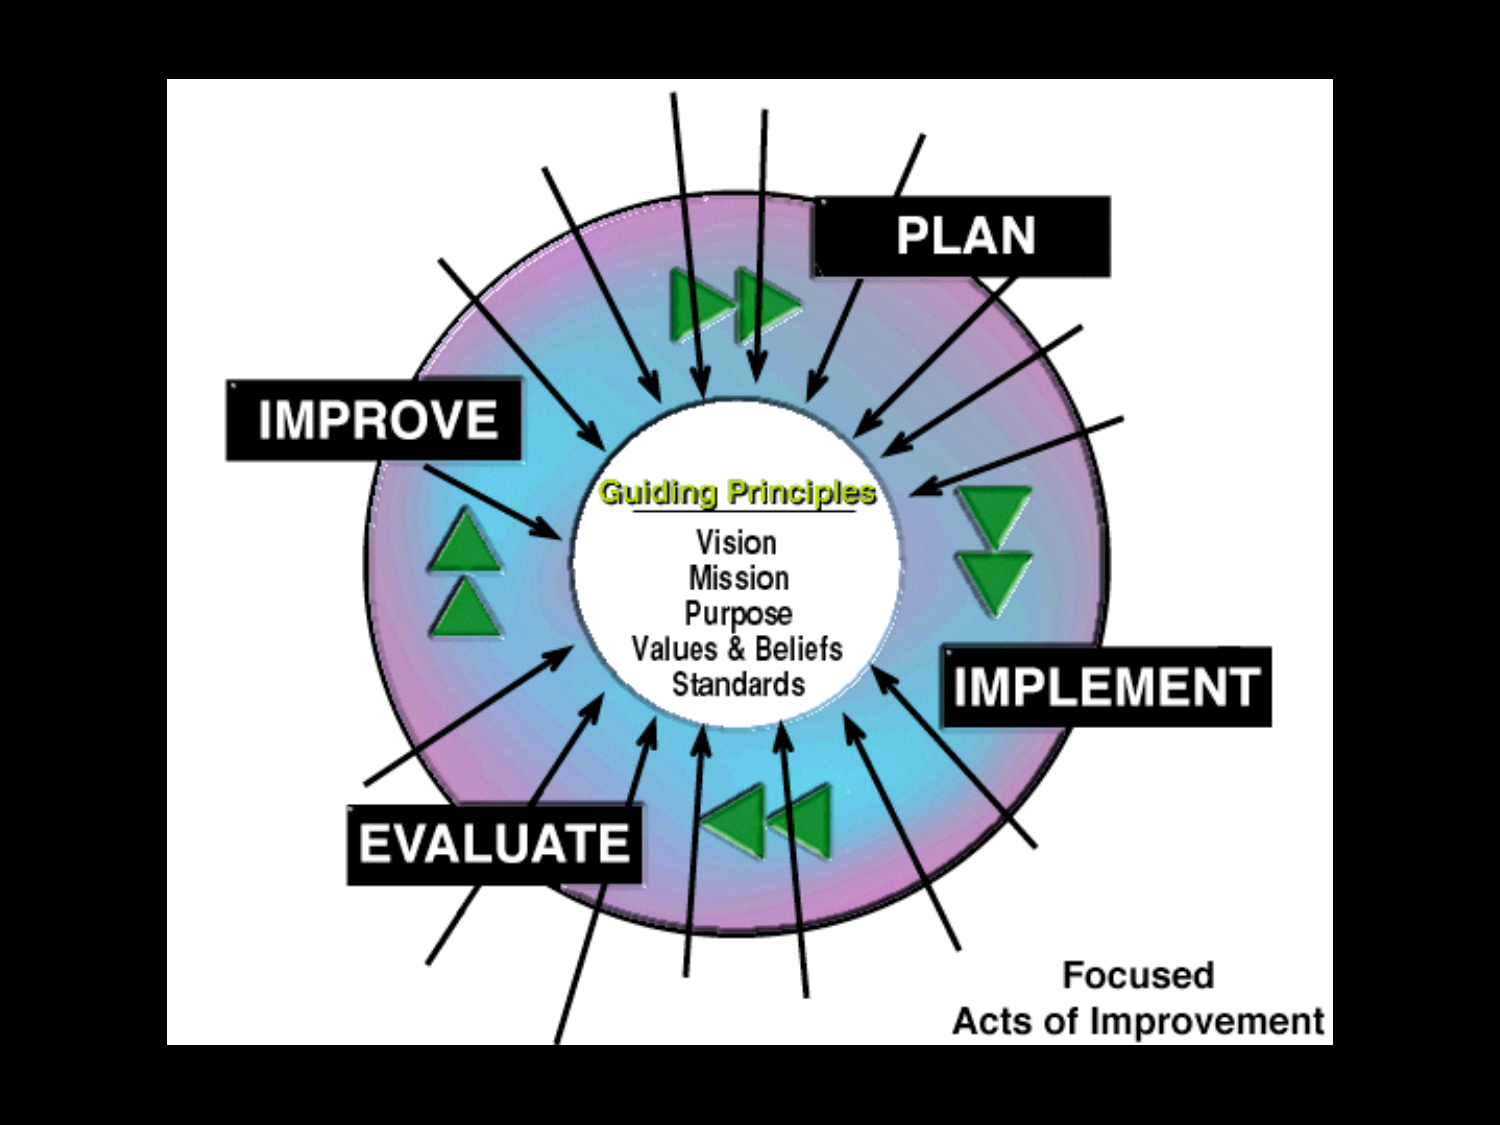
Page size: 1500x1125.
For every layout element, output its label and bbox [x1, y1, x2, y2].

picture [167, 79, 1333, 1045]
